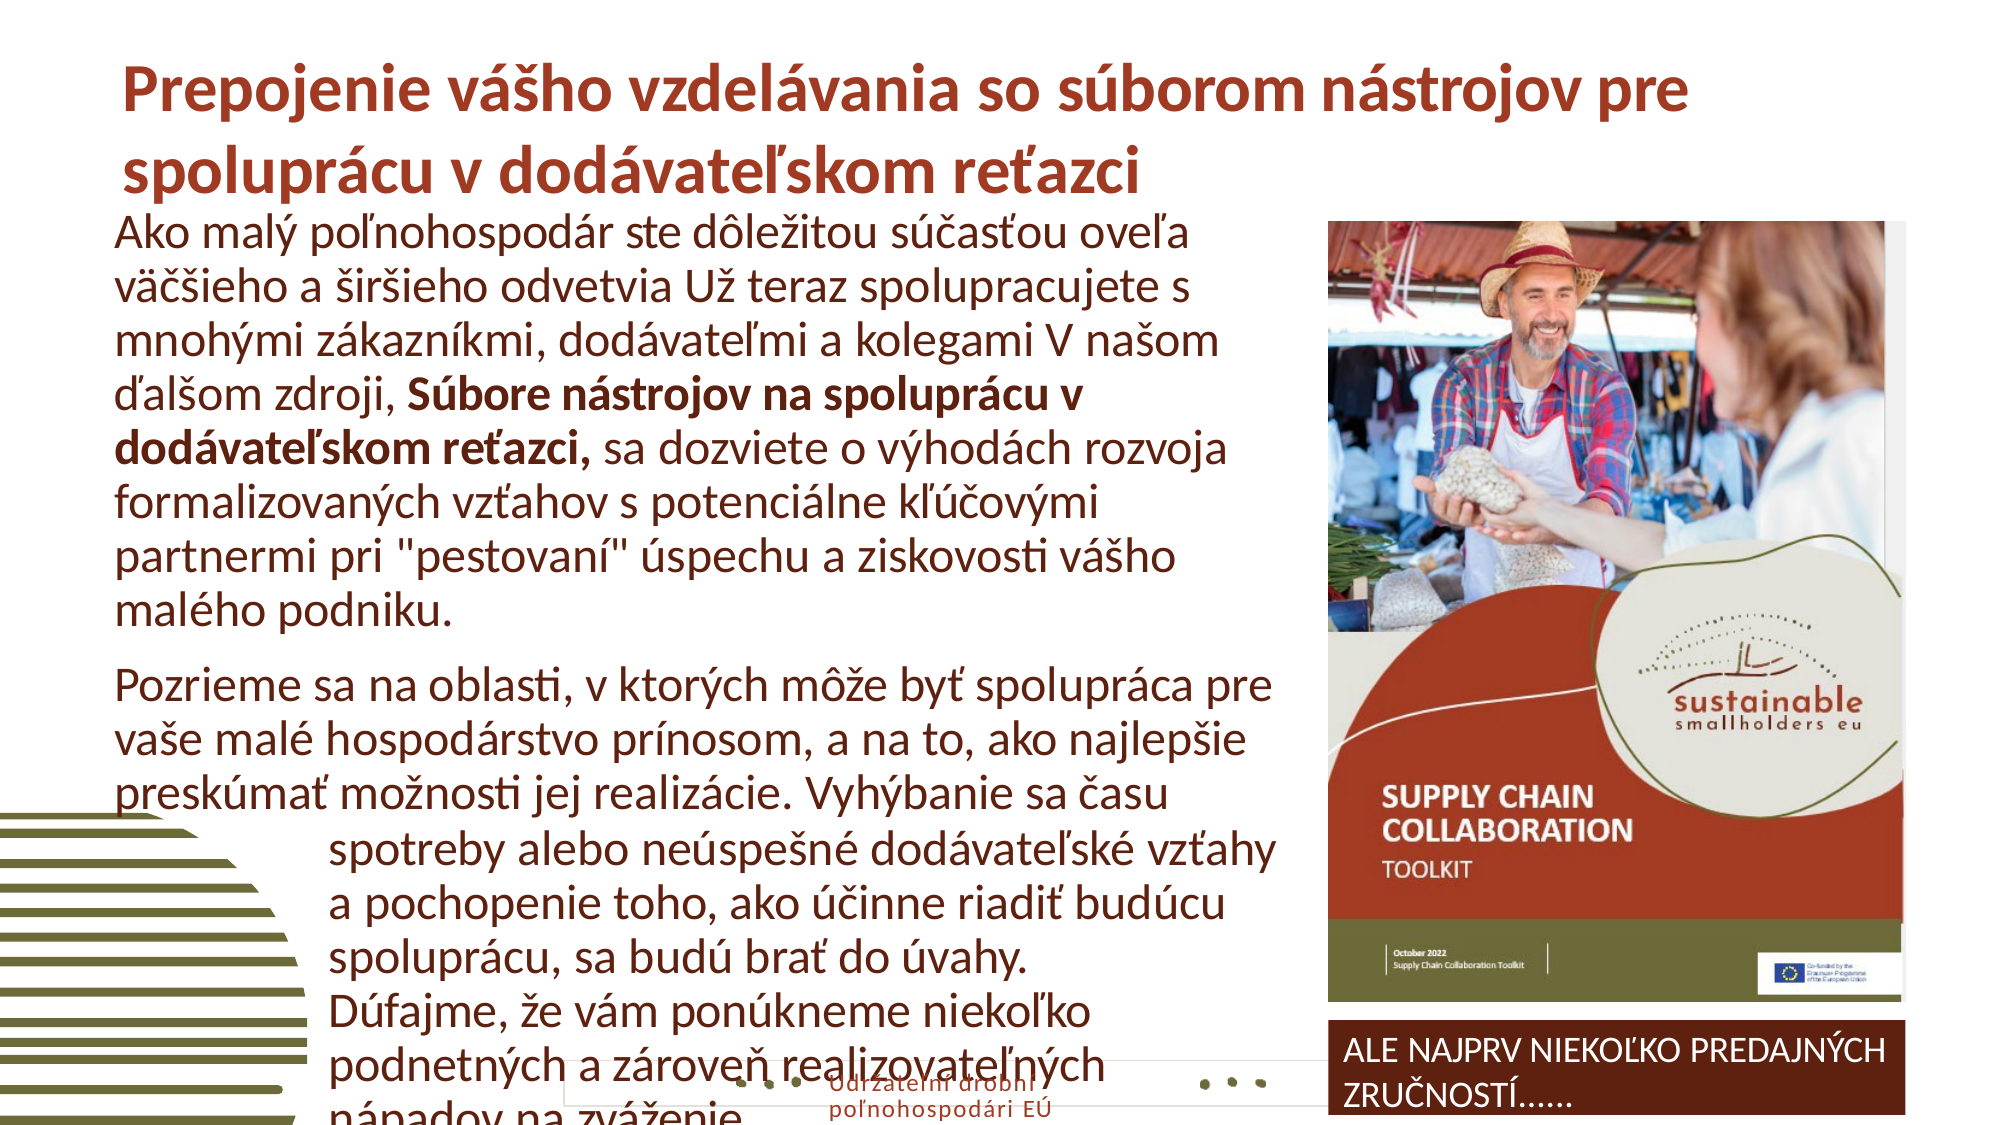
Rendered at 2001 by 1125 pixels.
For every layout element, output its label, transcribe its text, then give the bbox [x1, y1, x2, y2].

text_box spotreby alebo neúspešné dodávateľské vzťahy a pochopenie toho, ako účinne riadiť budúcu spoluprácu, sa budú brať do úvahy. Dúfajme, že vám ponúkneme niekoľko podnetných a zároveň realizovateľných nápadov na zváženie. [326, 812, 1290, 1125]
text_box [0, 1018, 308, 1028]
text_box [0, 1054, 308, 1064]
text_box [0, 956, 298, 967]
text_box [0, 987, 306, 997]
text_box [0, 932, 289, 942]
text_box [0, 1115, 296, 1125]
text_box ALE NAJPRV NIEKOĽKO PREDAJNÝCH ZRUČNOSTÍ...... [1328, 1020, 1906, 1115]
title Prepojenie vášho vzdelávania so súborom nástrojov pre spoluprácu v dodávateľskom reťazci [120, 40, 1831, 231]
text_box [0, 908, 276, 918]
text_box [0, 1085, 283, 1095]
text_box [0, 812, 112, 820]
text_box [0, 1037, 308, 1047]
text_box [0, 883, 260, 893]
text_box Ako malý poľnohospodár ste dôležitou súčasťou oveľa väčšieho a širšieho odvetvia Už teraz spolupracujete s mnohými zákazníkmi, dodávateľmi a kolegami V našom ďalšom zdroji, Súbore nástrojov na spoluprácu v dodávateľskom reťazci, sa dozviete o výhodách rozvoja formalizovaných vzťahov s potenciálne kľúčovými partnermi pri "pestovaní" úspechu a ziskovosti vášho malého podniku. Pozrieme sa na oblasti, v ktorých môže byť spolupráca pre vaše malé hospodárstvo prínosom, a na to, ako najlepšie preskúmať možnosti jej realizácie. Vyhýbanie sa času [112, 195, 1294, 820]
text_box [563, 1046, 1437, 1121]
text_box [0, 828, 199, 838]
text_box [0, 859, 238, 869]
picture [1328, 221, 1906, 1002]
